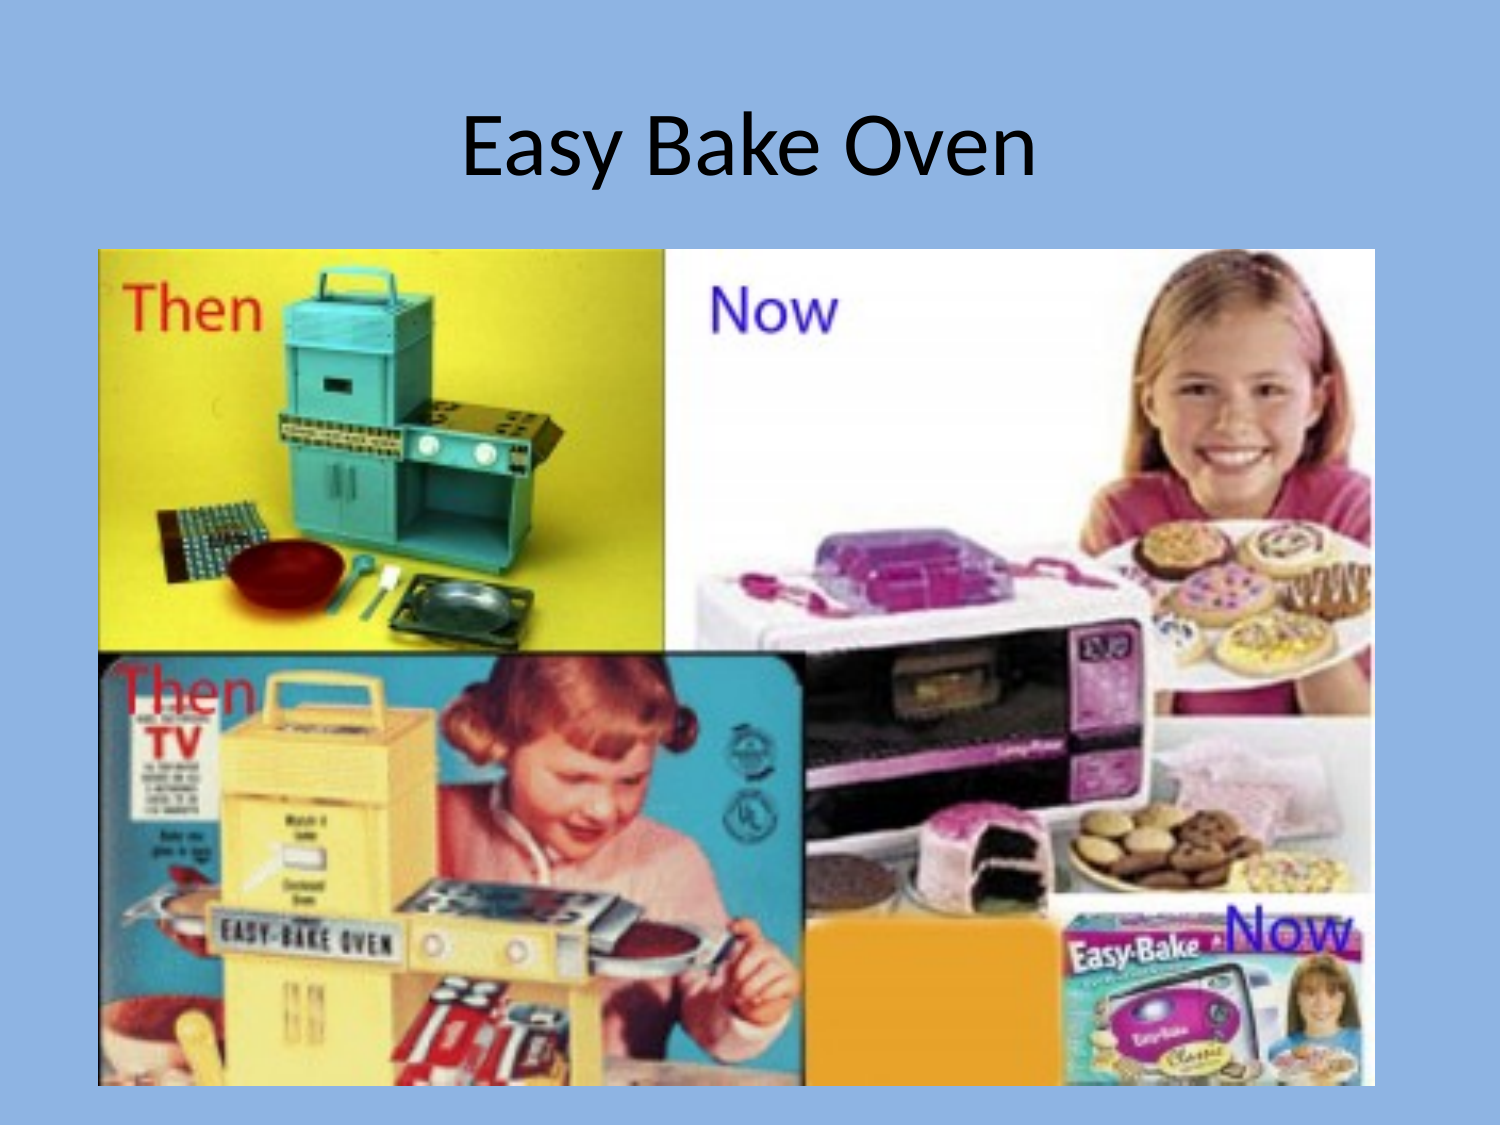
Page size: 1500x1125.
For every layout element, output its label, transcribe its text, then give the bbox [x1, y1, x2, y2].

picture [98, 249, 1376, 1087]
title Easy Bake Oven [75, 45, 1425, 233]
